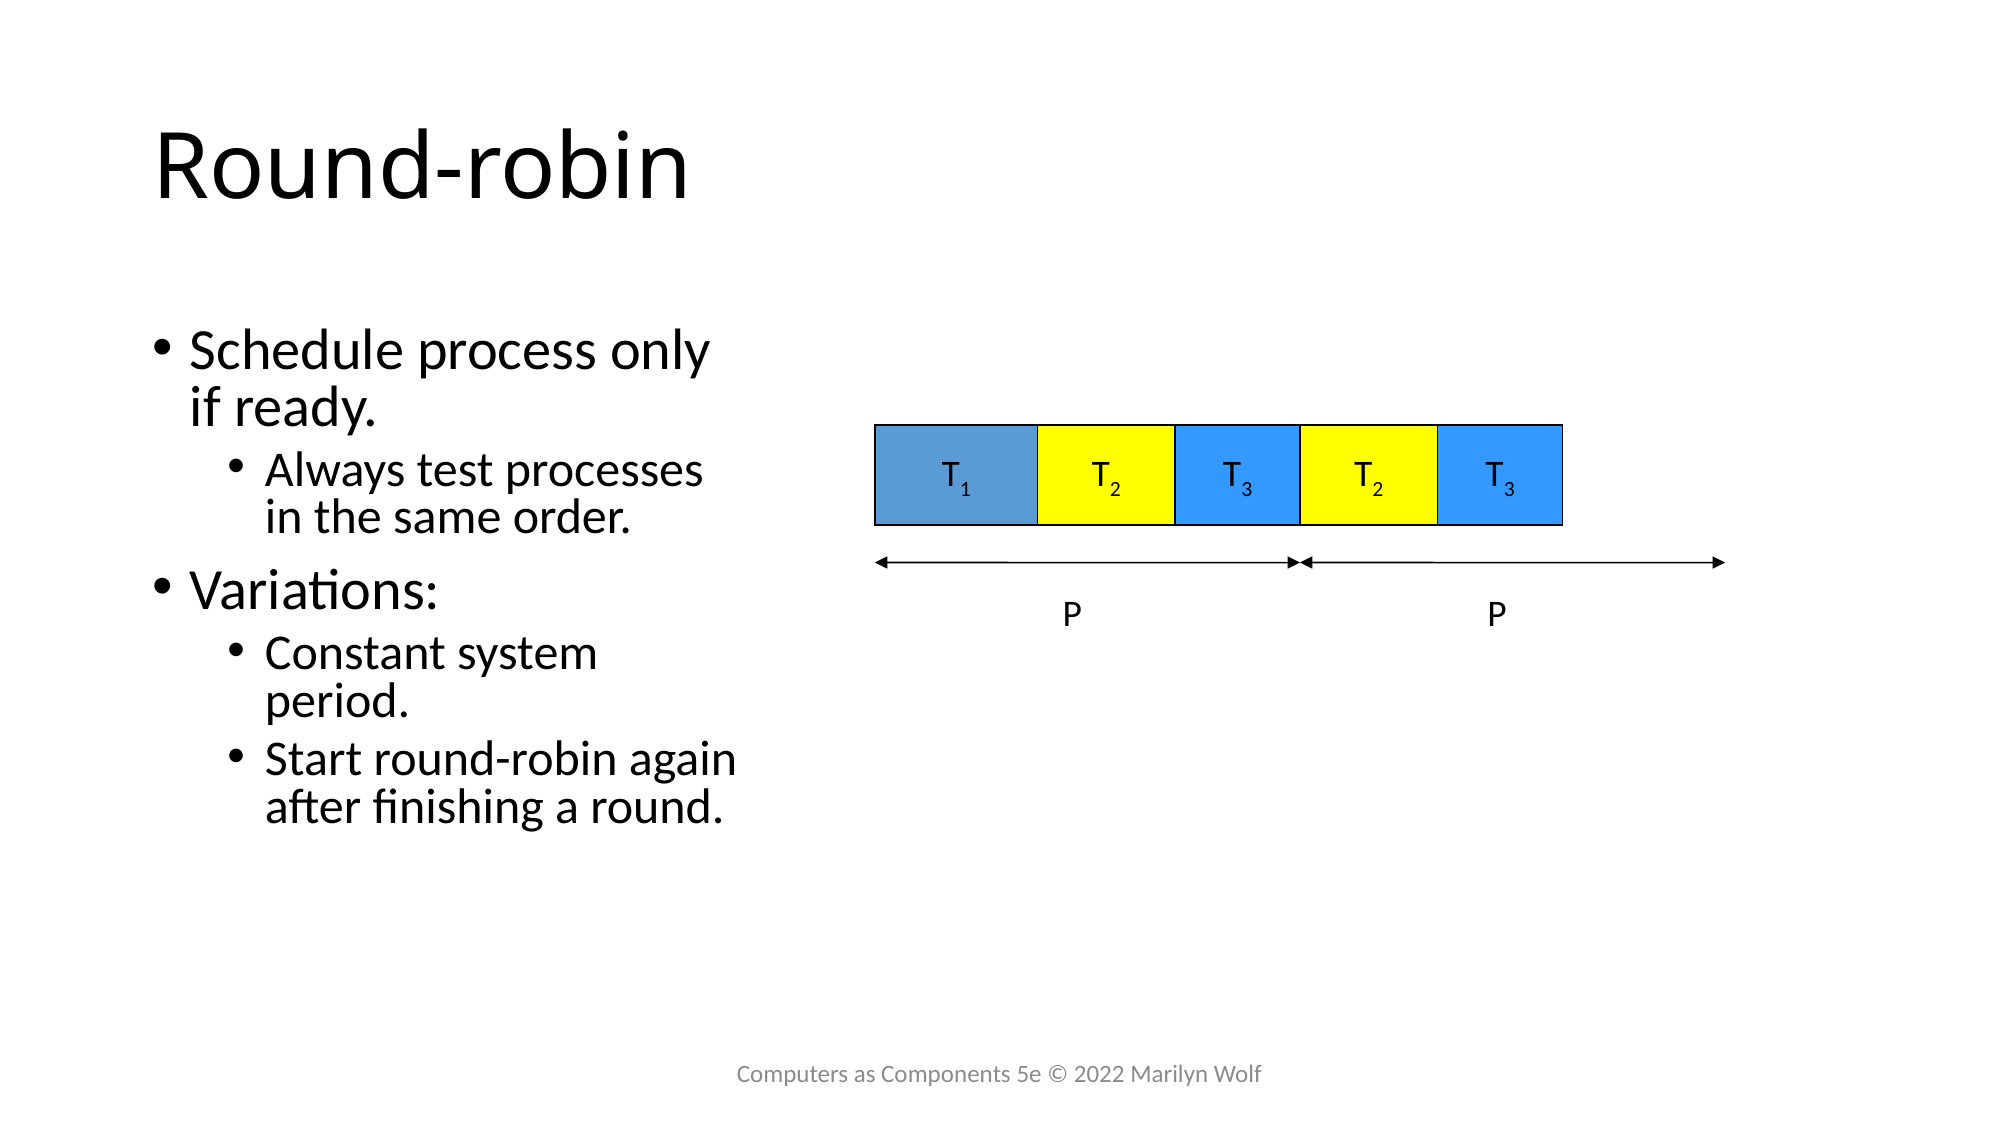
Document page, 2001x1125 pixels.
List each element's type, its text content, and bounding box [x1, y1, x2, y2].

text_box T1 [874, 425, 1037, 525]
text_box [1299, 562, 1725, 643]
text_box T3 [1437, 425, 1563, 525]
title Round-robin [137, 59, 1863, 278]
text_box [874, 556, 1299, 569]
text_box T3 [1175, 425, 1299, 525]
footer Computers as Components 5e © 2022 Marilyn Wolf [662, 1042, 1338, 1103]
text_box P [1047, 581, 1097, 642]
text_box T2 [1037, 425, 1175, 525]
text_box T2 [1299, 425, 1437, 525]
list Schedule process only if ready. Always test processes in the same order. Variations: Constant system period. Start round-robin again after finishing a round. [137, 317, 763, 1003]
